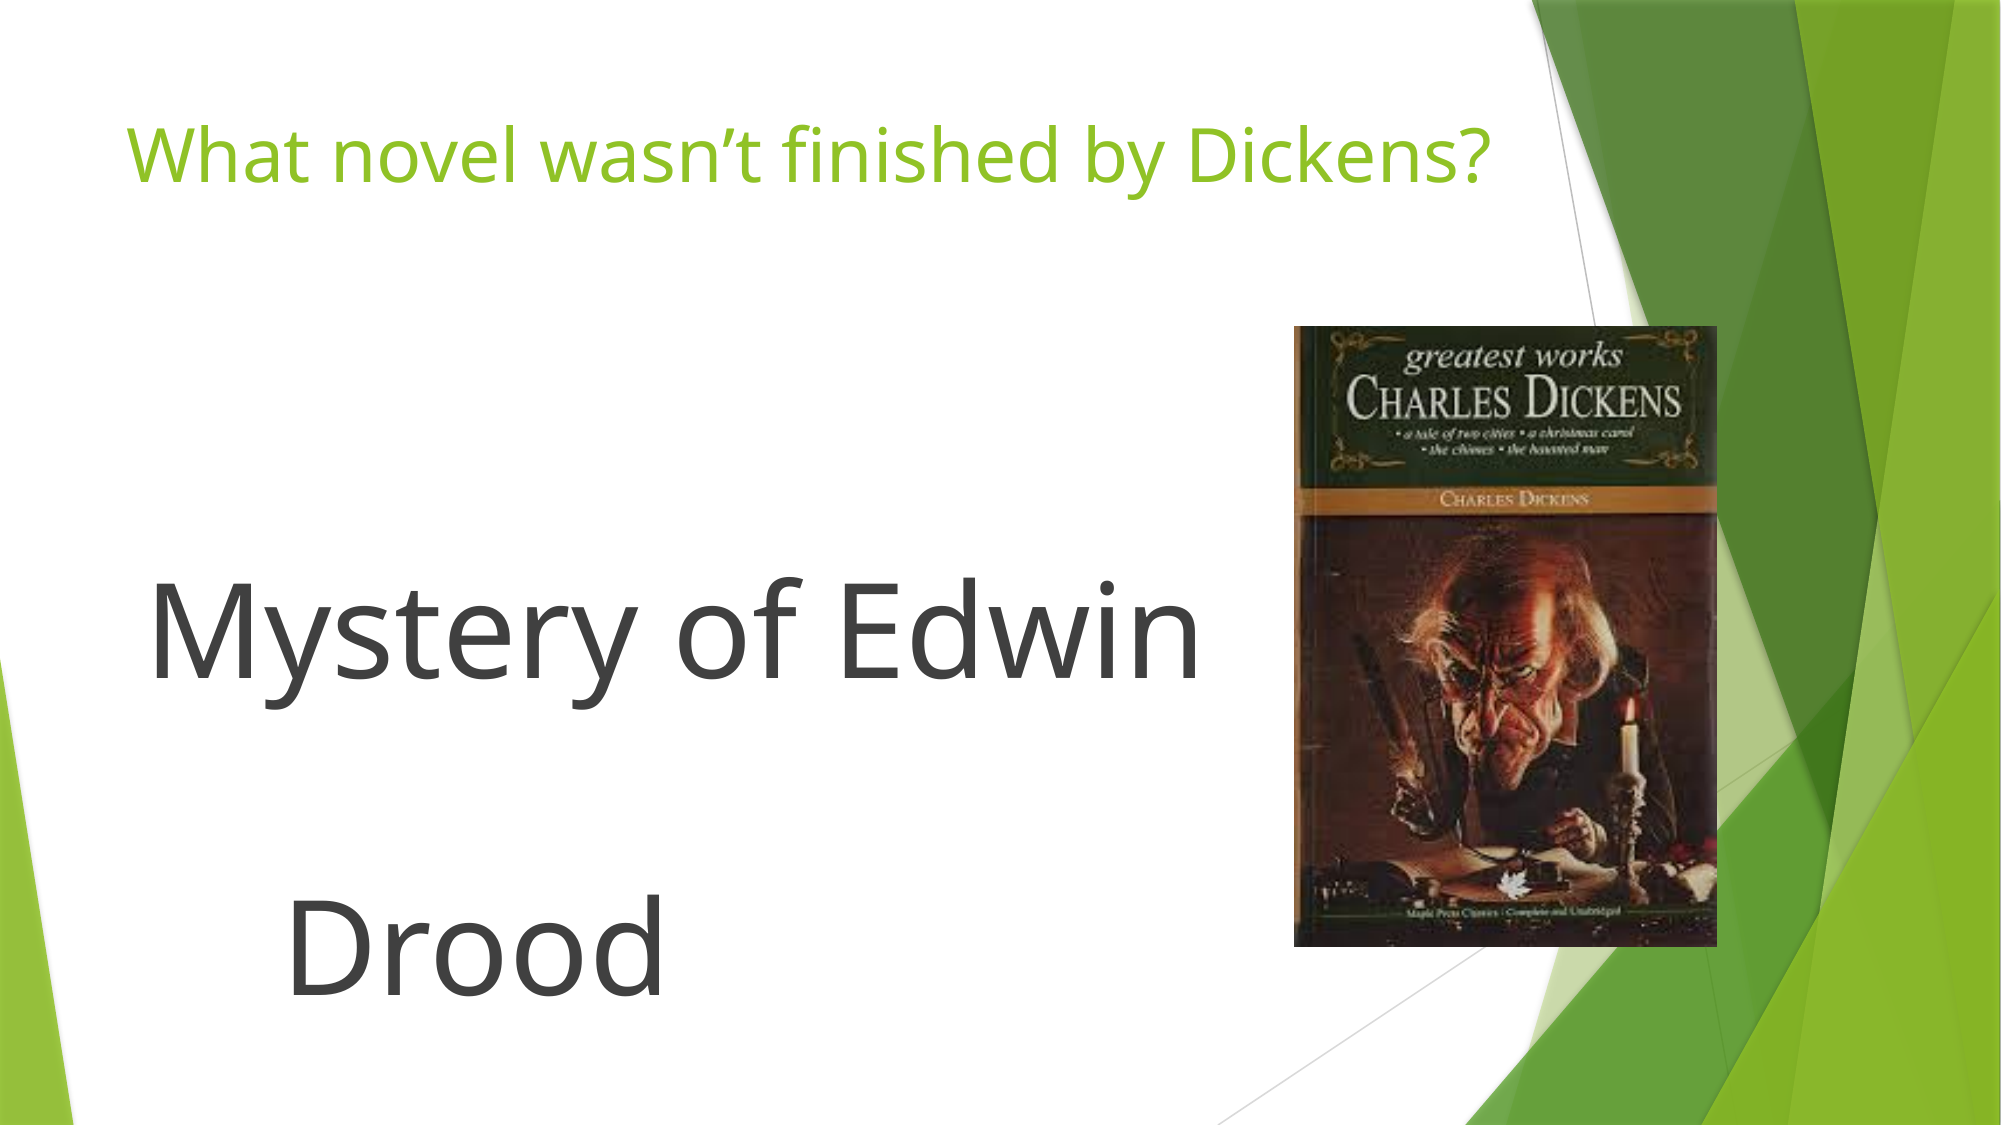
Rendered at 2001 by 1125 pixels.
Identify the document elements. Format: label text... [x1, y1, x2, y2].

picture [1294, 326, 1718, 947]
title What novel wasn’t finished by Dickens? [111, 99, 1522, 317]
list Mystery of Edwin Drood [129, 326, 1235, 1041]
